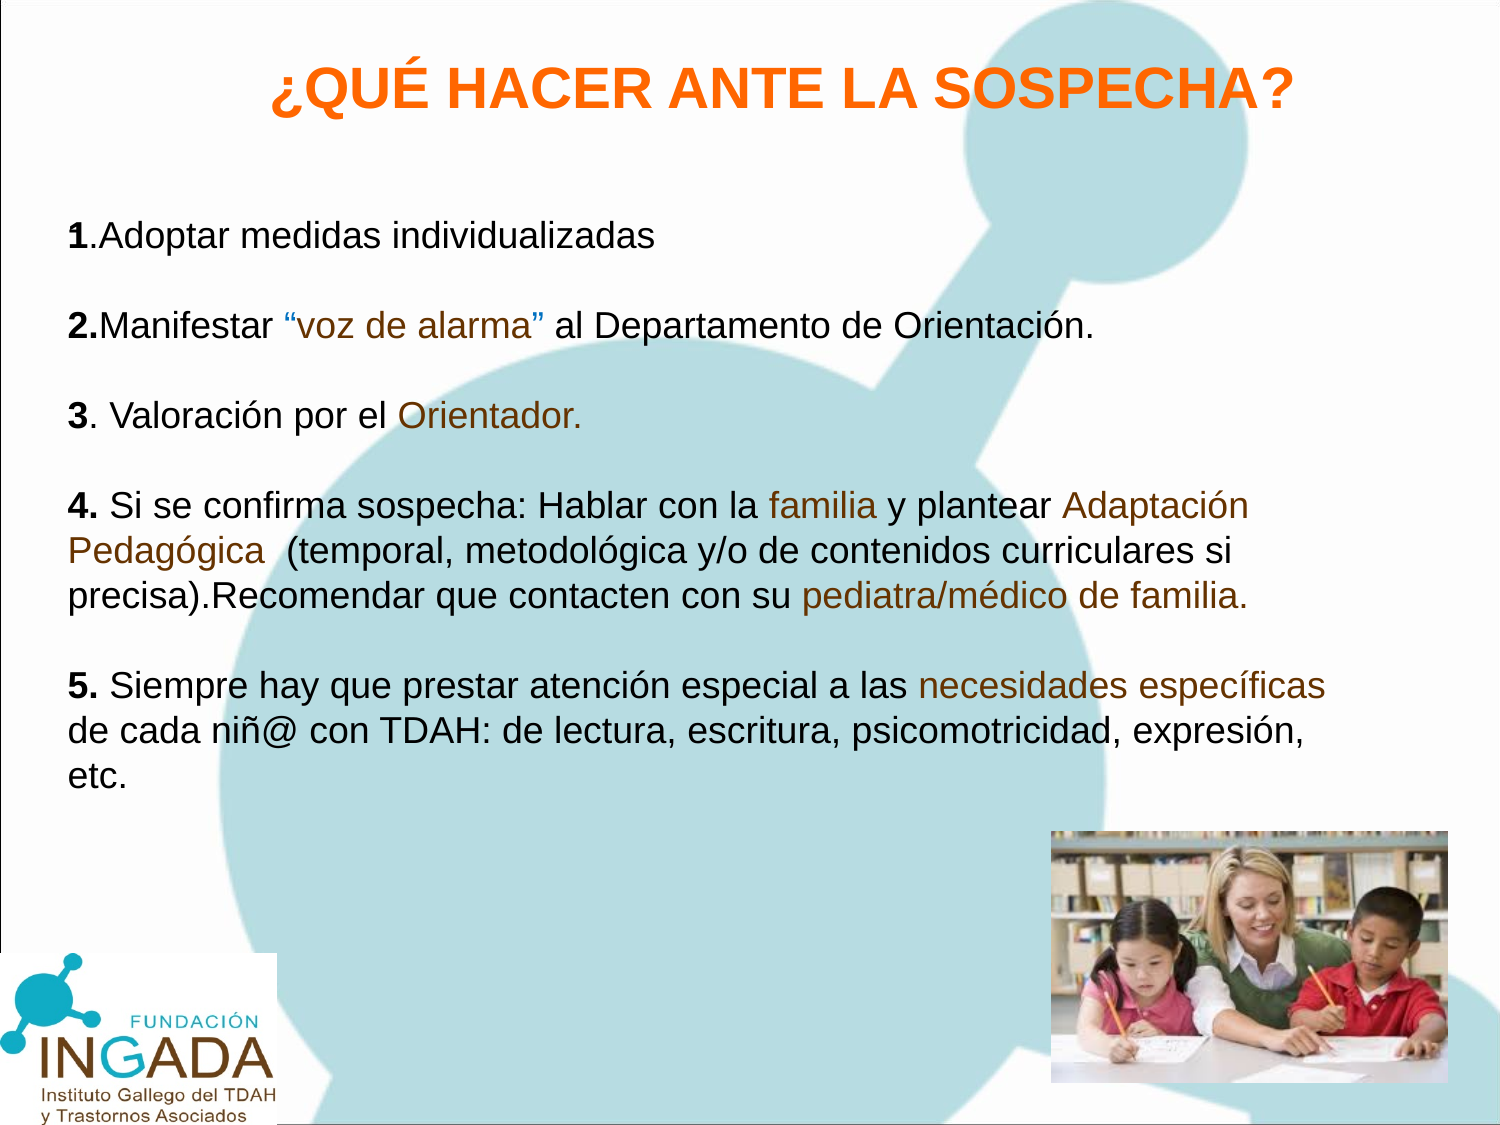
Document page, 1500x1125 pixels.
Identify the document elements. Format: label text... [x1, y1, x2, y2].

text_box ¿QUÉ HACER ANTE LA SOSPECHA? [64, 42, 1500, 148]
text_box 1.Adoptar medidas individualizadas 2.Manifestar “voz de alarma” al Departamento de Orientación. 3. Valoración por el Orientador. 4. Si se confirma sospecha: Hablar con la familia y plantear Adaptación Pedagógica (temporal, metodológica y/o de contenidos curriculares si precisa).Recomendar que contacten con su pediatra/médico de familia. 5. Siempre hay que prestar atención especial a las necesidades específicas de cada niñ@ con TDAH: de lectura, escritura, psicomotricidad, expresión, etc. [52, 203, 1353, 969]
text_box - [53, 196, 1205, 203]
picture [0, 0, 1500, 1125]
